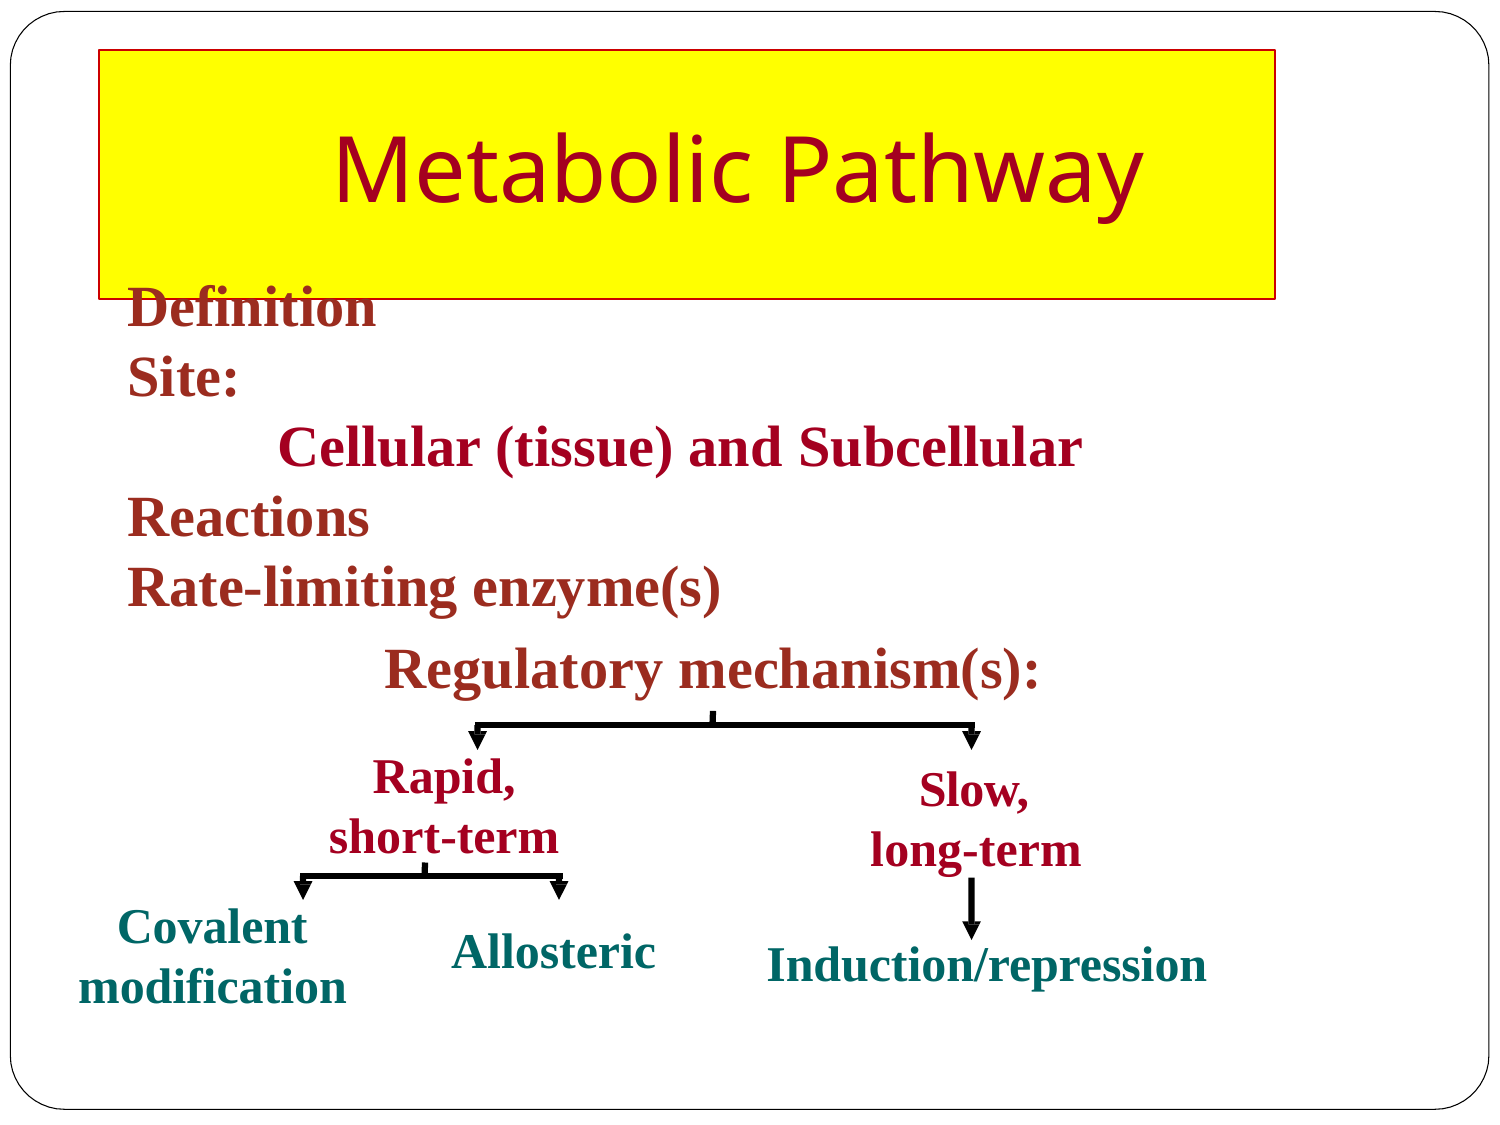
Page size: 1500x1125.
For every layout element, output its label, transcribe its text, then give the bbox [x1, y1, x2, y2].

text_box [962, 877, 981, 941]
text_box [549, 875, 569, 900]
text_box Covalent modification [75, 893, 349, 1014]
text_box Slow, long-term [868, 756, 1084, 877]
text_box Allosteric [449, 918, 659, 979]
text_box [962, 725, 981, 750]
title Metabolic Pathway [99, 50, 1276, 299]
text_box Definition Site: Cellular (tissue) and Subcellular Reactions Rate-limiting enzyme(s) Regulatory mechanism(s): [125, 268, 1086, 701]
text_box [293, 875, 313, 900]
text_box [468, 725, 487, 750]
text_box Induction/repression [764, 931, 1212, 992]
text_box Rapid, short-term [327, 743, 562, 864]
